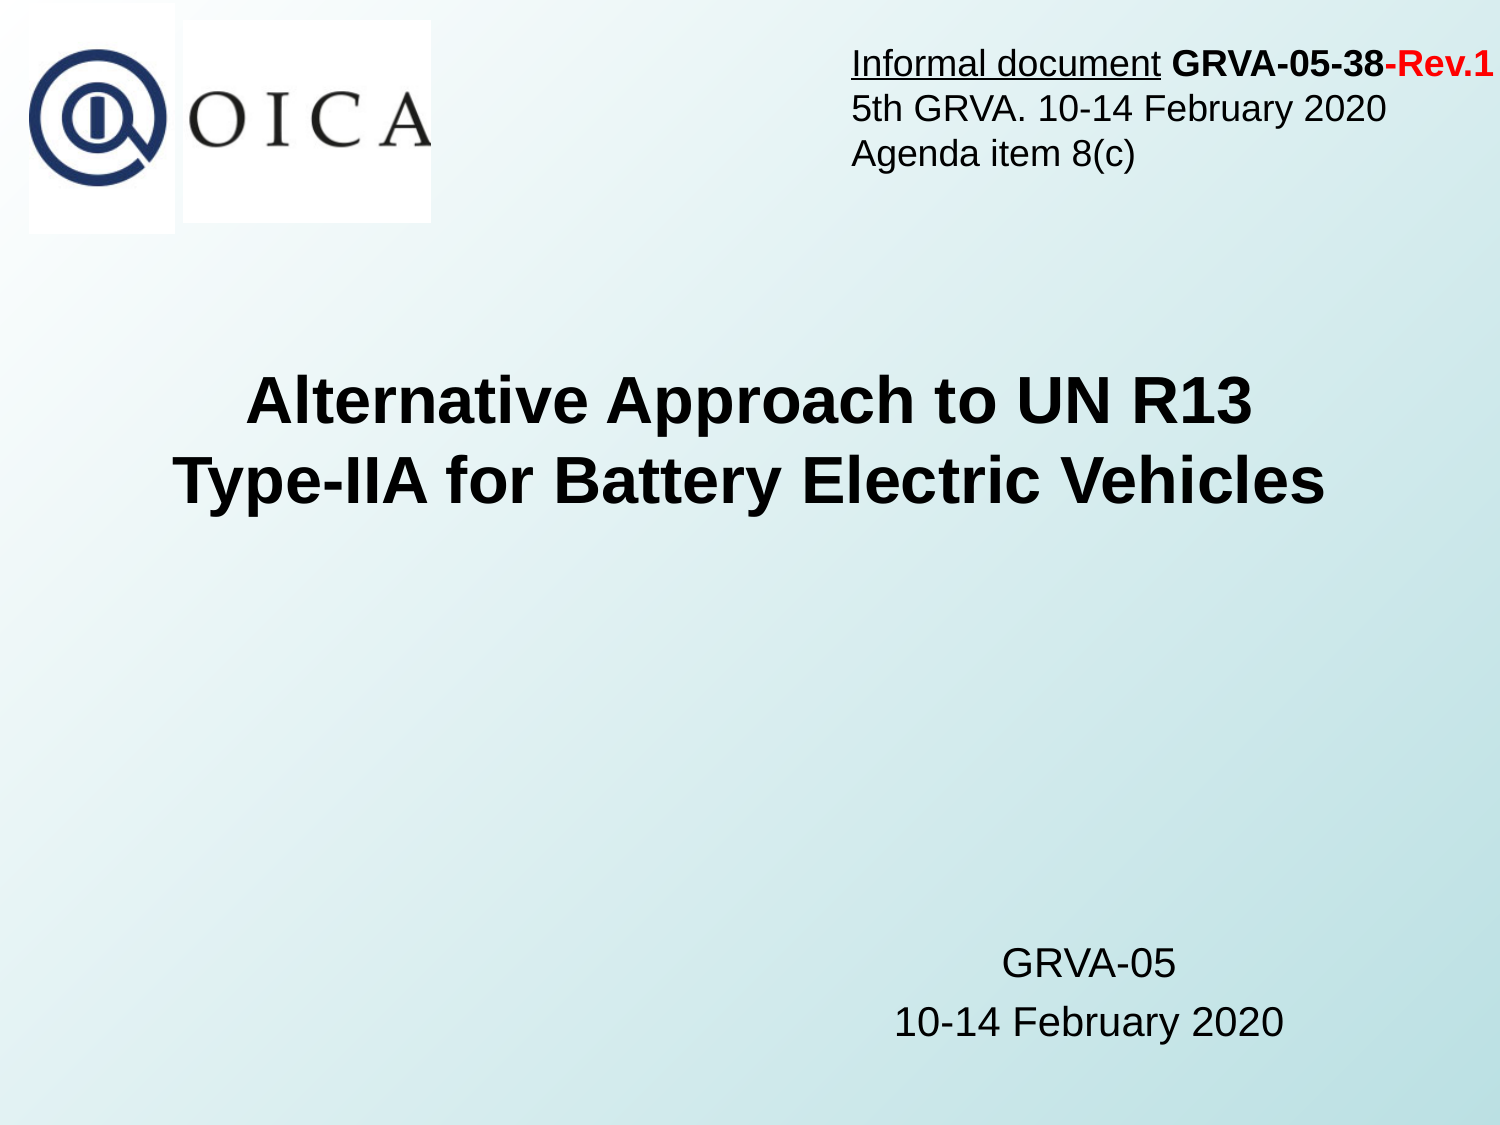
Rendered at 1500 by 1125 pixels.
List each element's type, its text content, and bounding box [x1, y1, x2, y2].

picture [183, 20, 431, 223]
subtitle GRVA-05 10-14 February 2020 [737, 928, 1441, 1098]
title Alternative Approach to UN R13 Type-IIA for Battery Electric Vehicles [112, 349, 1388, 591]
text_box Informal document GRVA-05-38-Rev.1 5th GRVA. 10-14 February 2020 Agenda item 8(c) [836, 31, 1500, 182]
picture [29, 3, 175, 234]
